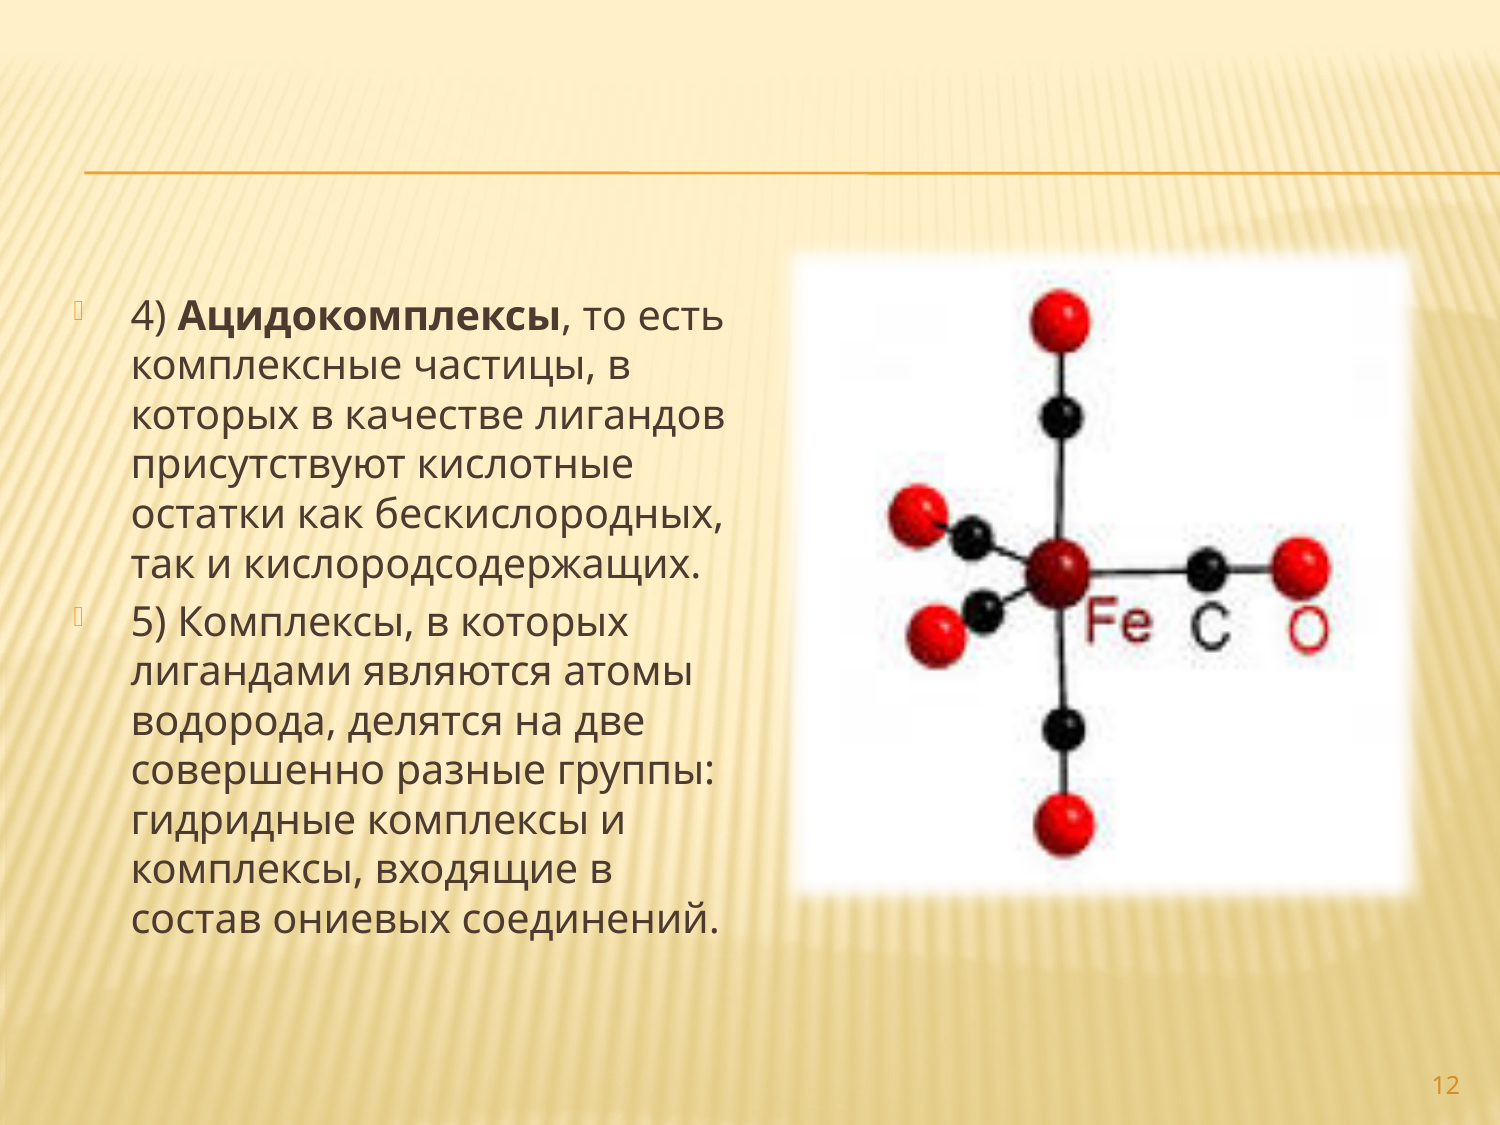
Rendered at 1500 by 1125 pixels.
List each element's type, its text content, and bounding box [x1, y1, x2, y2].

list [773, 234, 1430, 915]
list 4) Ацидокомплексы, то есть комплексные частицы, в которых в качестве лигандов присутствуют кислотные остатки как бескислородных, так и кислородсодержащих. 5) Комплексы, в которых лигандами являются атомы водорода, делятся на две совершенно разные группы: гидридные комплексы и комплексы, входящие в состав ониевых соединений. [58, 281, 747, 962]
slide_number 12 [1350, 1062, 1475, 1103]
